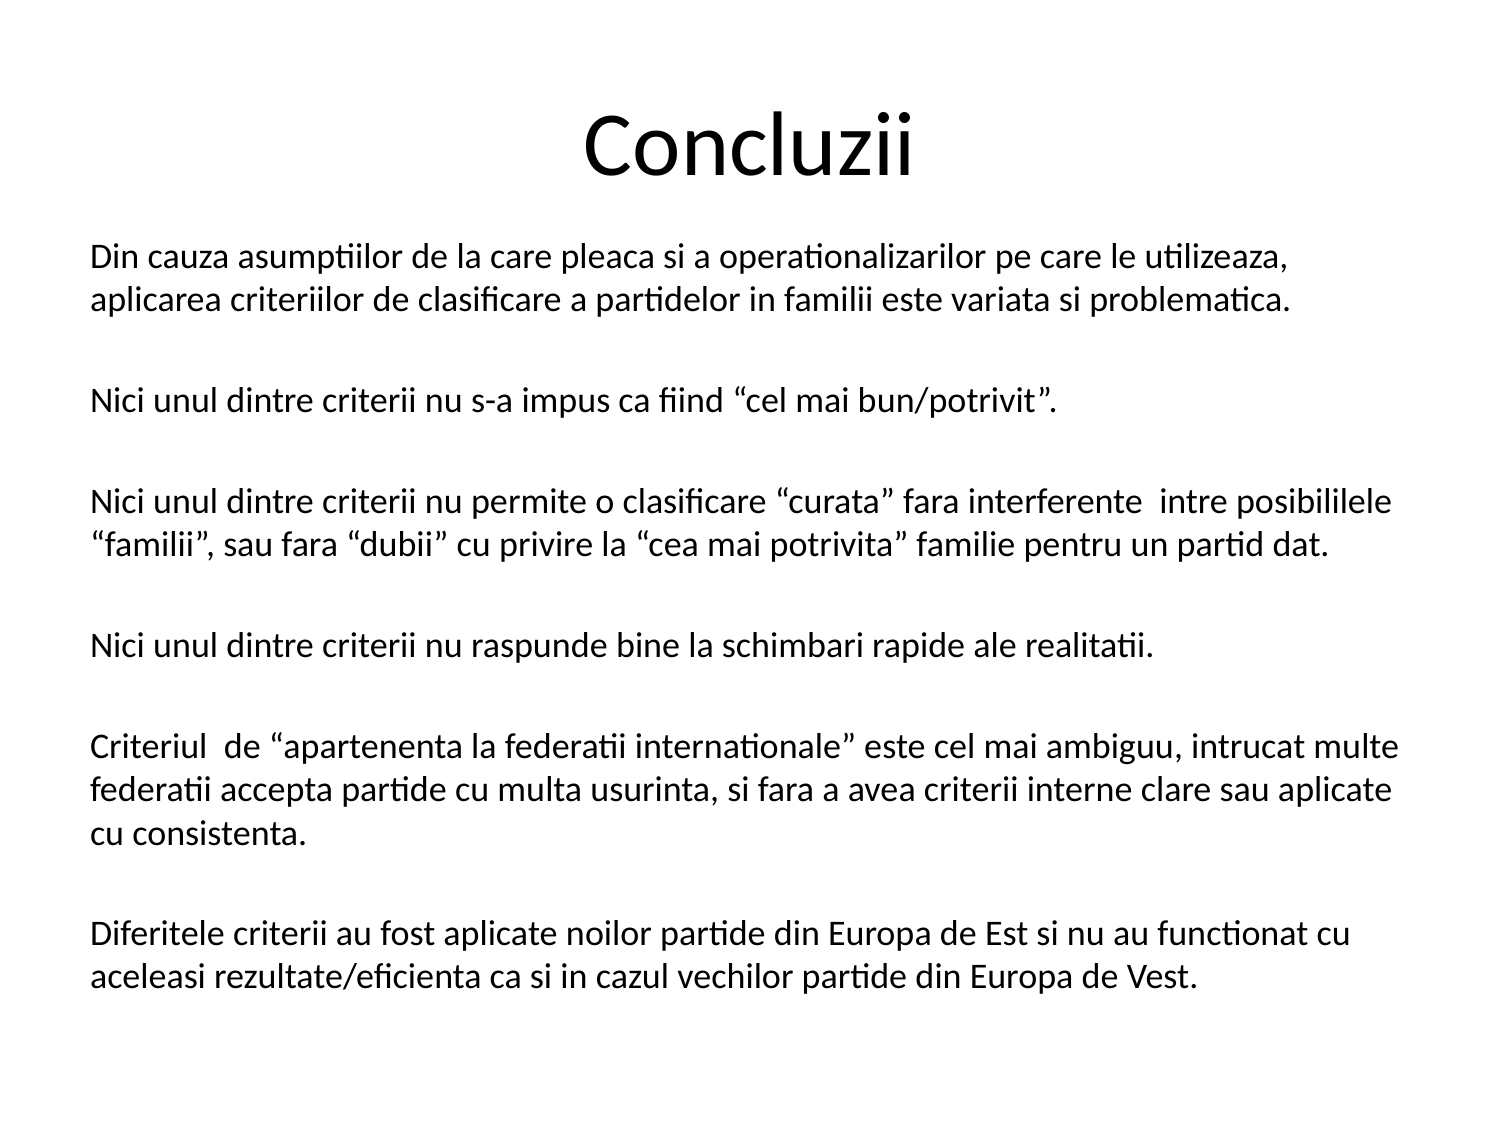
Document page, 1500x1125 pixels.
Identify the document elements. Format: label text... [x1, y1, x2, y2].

title Concluzii [75, 45, 1425, 224]
list Din cauza asumptiilor de la care pleaca si a operationalizarilor pe care le utilizeaza, aplicarea criteriilor de clasificare a partidelor in familii este variata si problematica. Nici unul dintre criterii nu s-a impus ca fiind “cel mai bun/potrivit”. Nici unul dintre criterii nu permite o clasificare “curata” fara interferente intre posibililele “familii”, sau fara “dubii” cu privire la “cea mai potrivita” familie pentru un partid dat. Nici unul dintre criterii nu raspunde bine la schimbari rapide ale realitatii. Criteriul de “apartenenta la federatii internationale” este cel mai ambiguu, intrucat multe federatii accepta partide cu multa usurinta, si fara a avea criterii interne clare sau aplicate cu consistenta. Diferitele criterii au fost aplicate noilor partide din Europa de Est si nu au functionat cu aceleasi rezultate/eficienta ca si in cazul vechilor partide din Europa de Vest. [75, 224, 1425, 1005]
